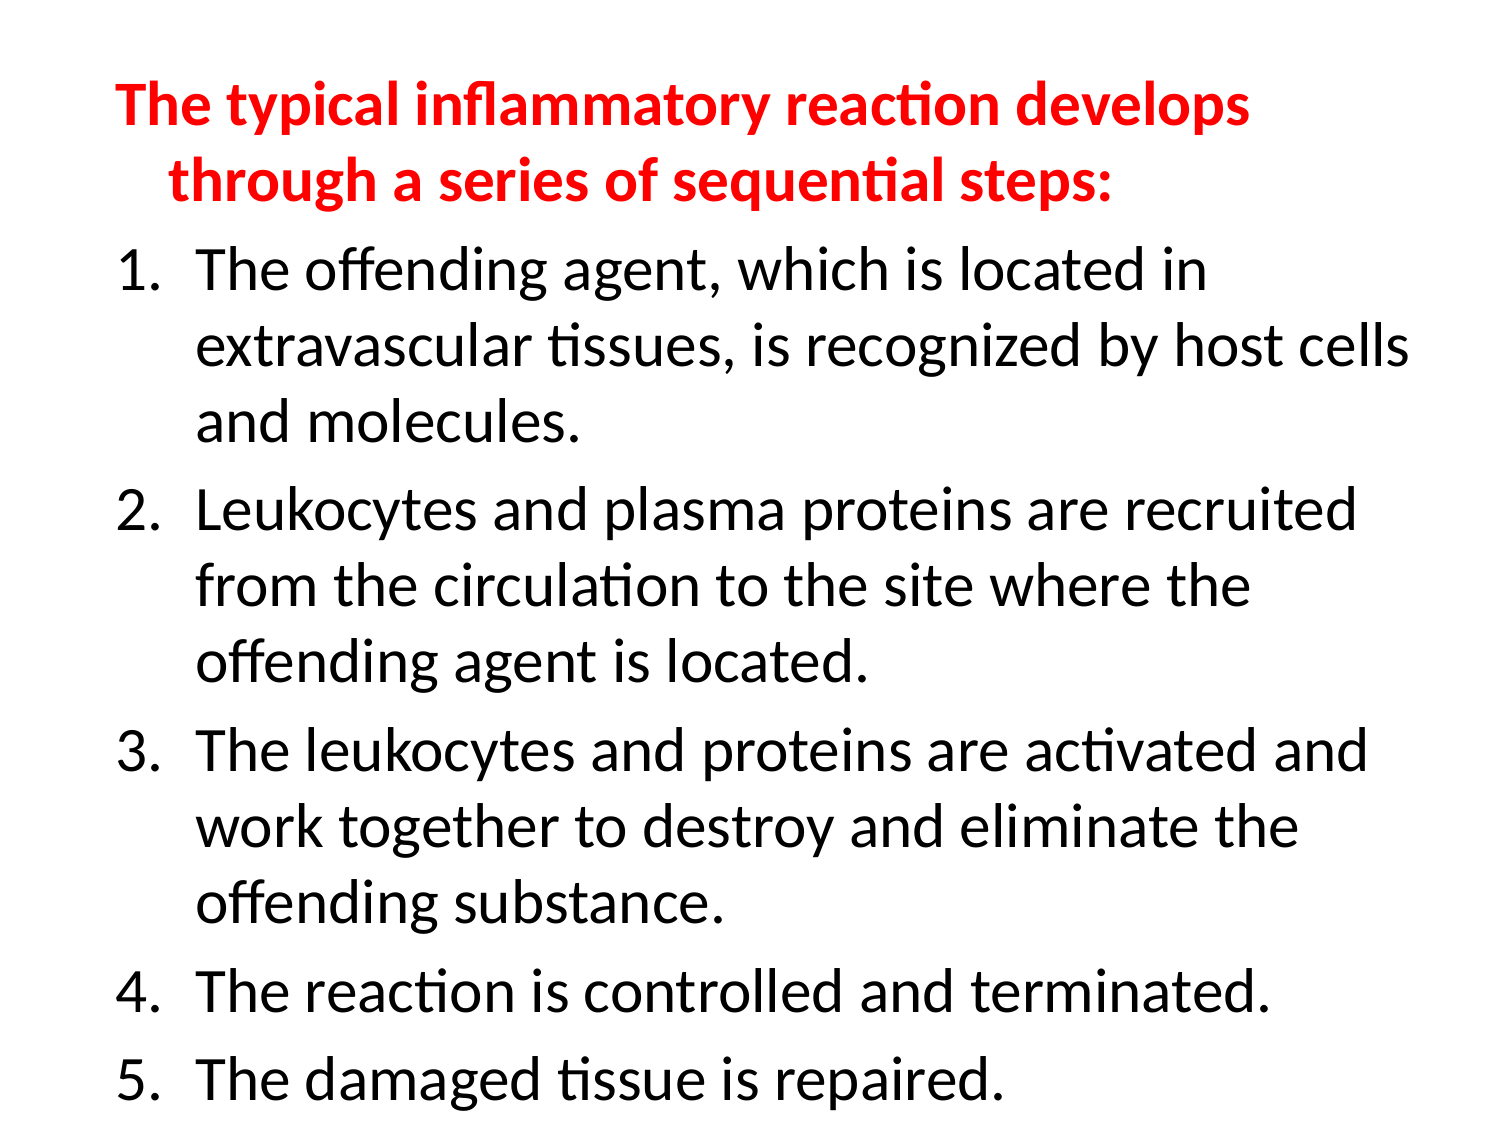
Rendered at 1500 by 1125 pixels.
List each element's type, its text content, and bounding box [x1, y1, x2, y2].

list The typical inflammatory reaction develops through a series of sequential steps: The offending agent, which is located in extravascular tissues, is recognized by host cells and molecules. Leukocytes and plasma proteins are recruited from the circulation to the site where the offending agent is located. The leukocytes and proteins are activated and work together to destroy and eliminate the offending substance. The reaction is controlled and terminated. The damaged tissue is repaired. [100, 54, 1436, 1125]
